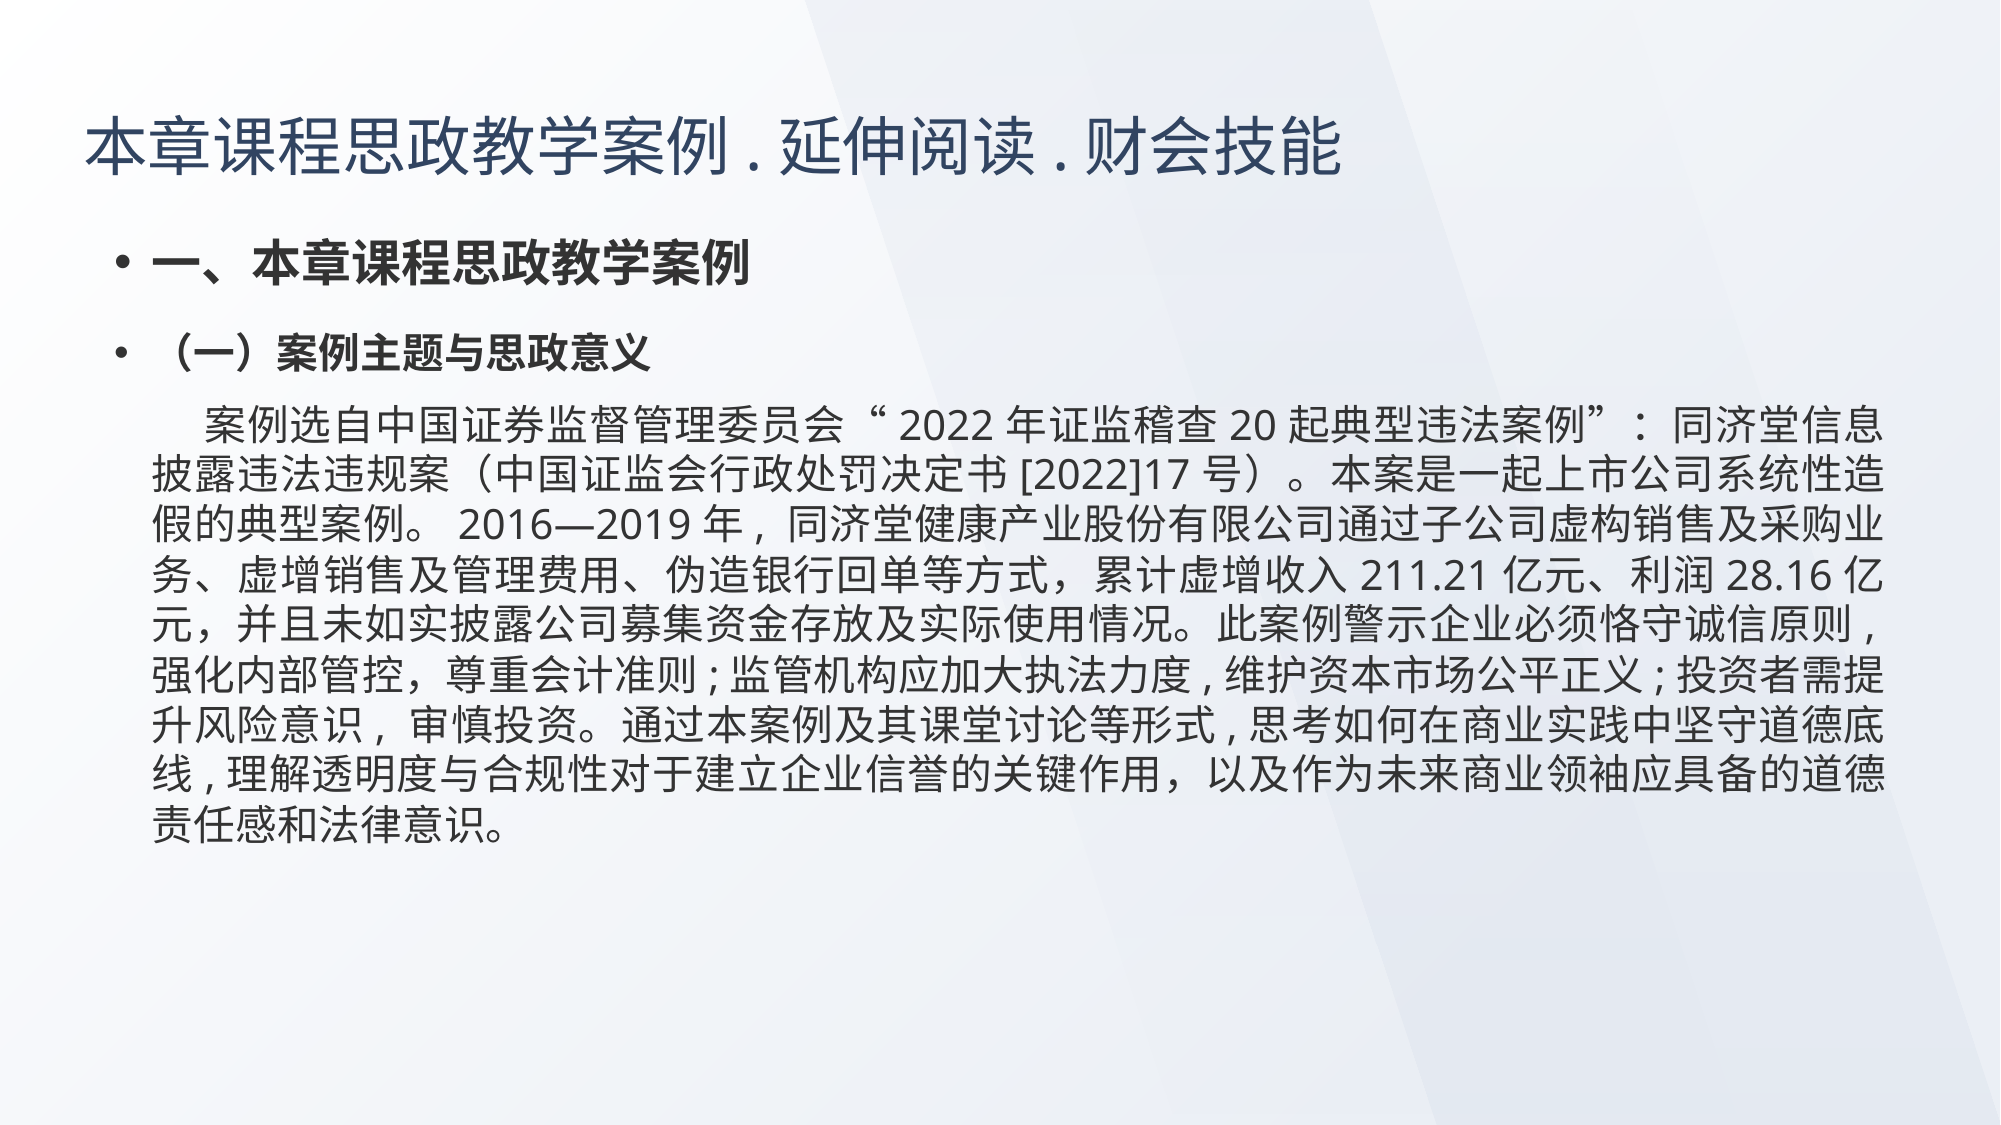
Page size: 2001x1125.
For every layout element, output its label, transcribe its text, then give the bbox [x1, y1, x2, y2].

title 本章课程思政教学案例.延伸阅读.财会技能 [83, 100, 1361, 184]
list 一、本章课程思政教学案例 （一）案例主题与思政意义 案例选自中国证券监督管理委员会“2022年证监稽查20起典型违法案例”：同济堂信息披露违法违规案（中国证监会行政处罚决定书[2022]17号）。本案是一起上市公司系统性造假的典型案例。2016—2019年, 同济堂健康产业股份有限公司通过子公司虚构销售及采购业务、虚增销售及管理费用、伪造银行回单等方式，累计虚增收入211.21亿元、利润28.16亿元，并且未如实披露公司募集资金存放及实际使用情况。此案例警示企业必须恪守诚信原则,强化内部管控，尊重会计准则;监管机构应加大执法力度,维护资本市场公平正义;投资者需提升风险意识, 审慎投资。通过本案例及其课堂讨论等形式,思考如何在商业实践中坚守道德底线,理解透明度与合规性对于建立企业信誉的关键作用，以及作为未来商业领袖应具备的道德责任感和法律意识。 [114, 213, 1886, 1013]
